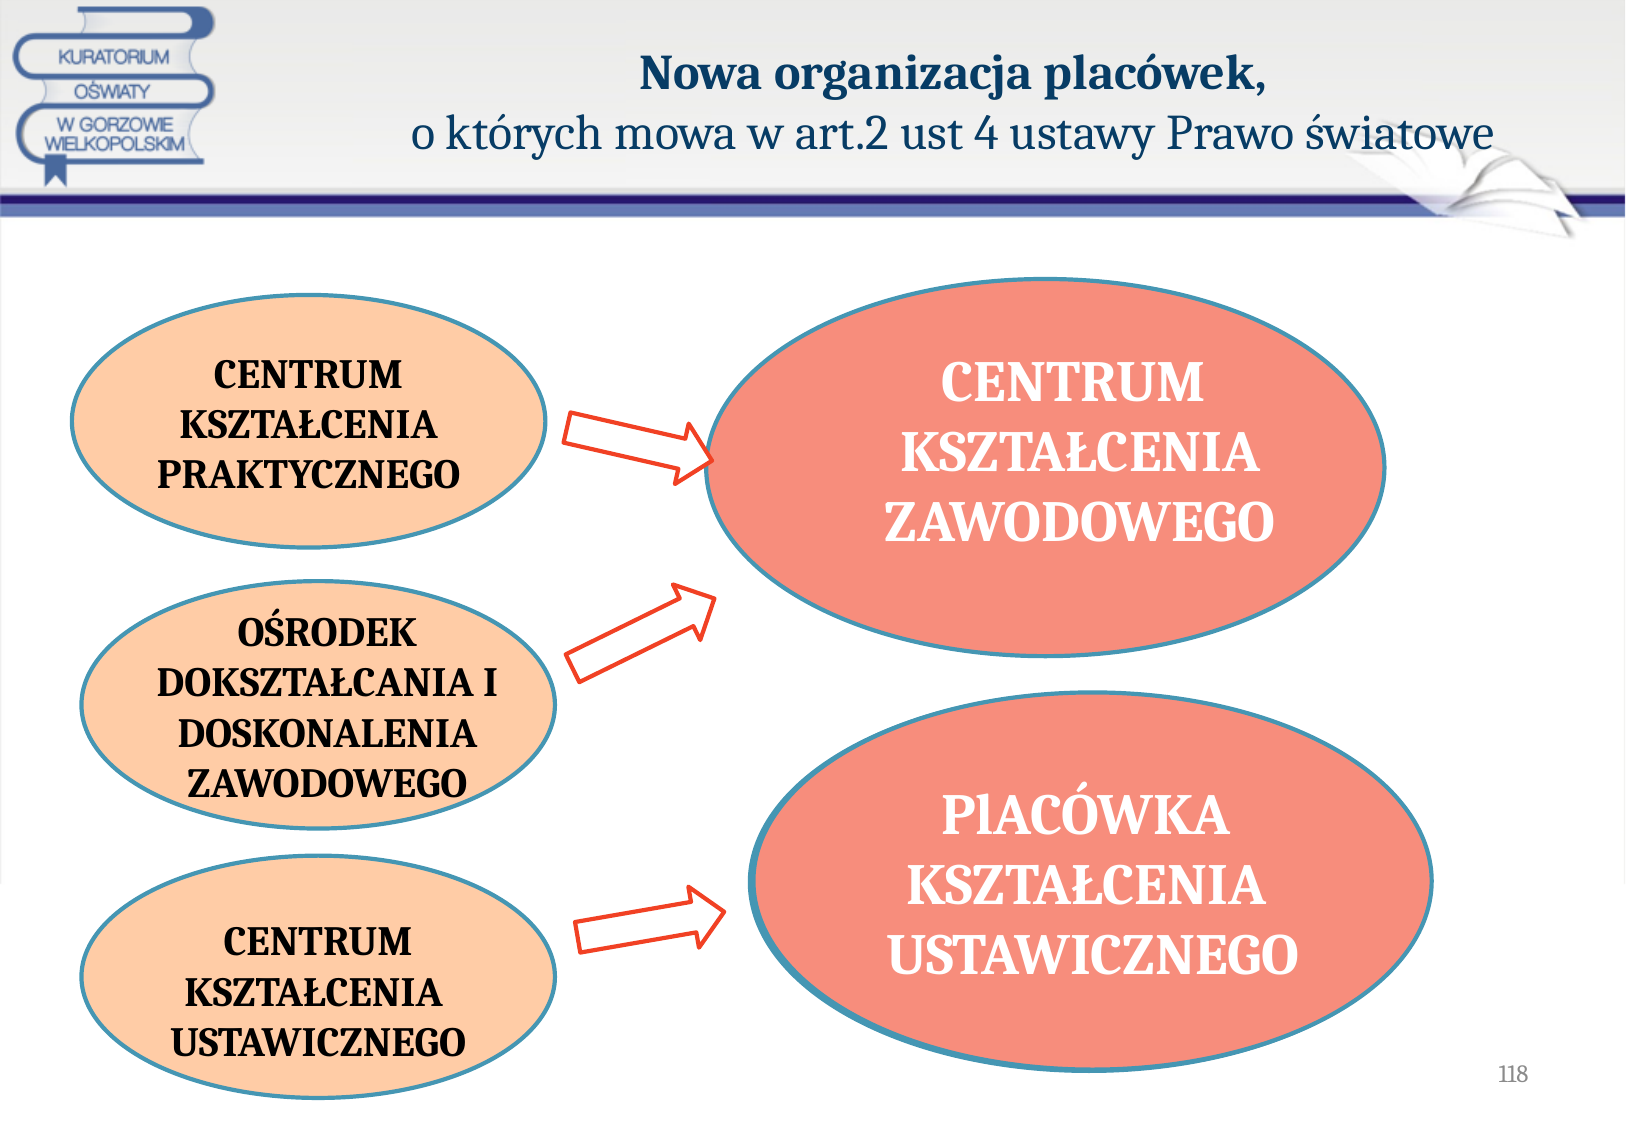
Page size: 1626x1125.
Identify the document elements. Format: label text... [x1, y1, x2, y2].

text_box PlACÓWKA KSZTAŁCENIA USTAWICZNEGO [751, 690, 1434, 1072]
text_box [166, 1072, 471, 1101]
slide_number 118 [1164, 1042, 1544, 1103]
text_box [517, 908, 558, 1046]
text_box [747, 753, 1159, 1074]
text_box [69, 349, 110, 493]
text_box [79, 638, 115, 772]
text_box [194, 579, 442, 597]
text_box [704, 361, 1343, 659]
text_box CENTRUM KSZTAŁCENIA ZAWODOWEGO [762, 335, 1398, 561]
text_box [127, 505, 490, 550]
text_box [125, 292, 493, 339]
text_box CENTRUM KSZTAŁCENIA PRAKTYCZNEGO [110, 339, 507, 505]
text_box [196, 813, 441, 831]
text_box [507, 349, 548, 493]
text_box [122, 853, 514, 906]
text_box CENTRUM KSZTAŁCENIA USTAWICZNEGO [119, 906, 517, 1072]
text_box [561, 410, 715, 486]
text_box OŚRODEK DOKSZTAŁCANIA I DOSKONALENIA ZAWODOWEGO [115, 597, 540, 813]
picture [0, 0, 1626, 1125]
title Nowa organizacja placówek, o których mowa w art.2 ust 4 ustawy Prawo światowe [317, 23, 1600, 176]
text_box [79, 908, 119, 1045]
text_box [799, 276, 1291, 335]
text_box [572, 884, 727, 955]
text_box [563, 582, 717, 685]
text_box [540, 658, 558, 752]
